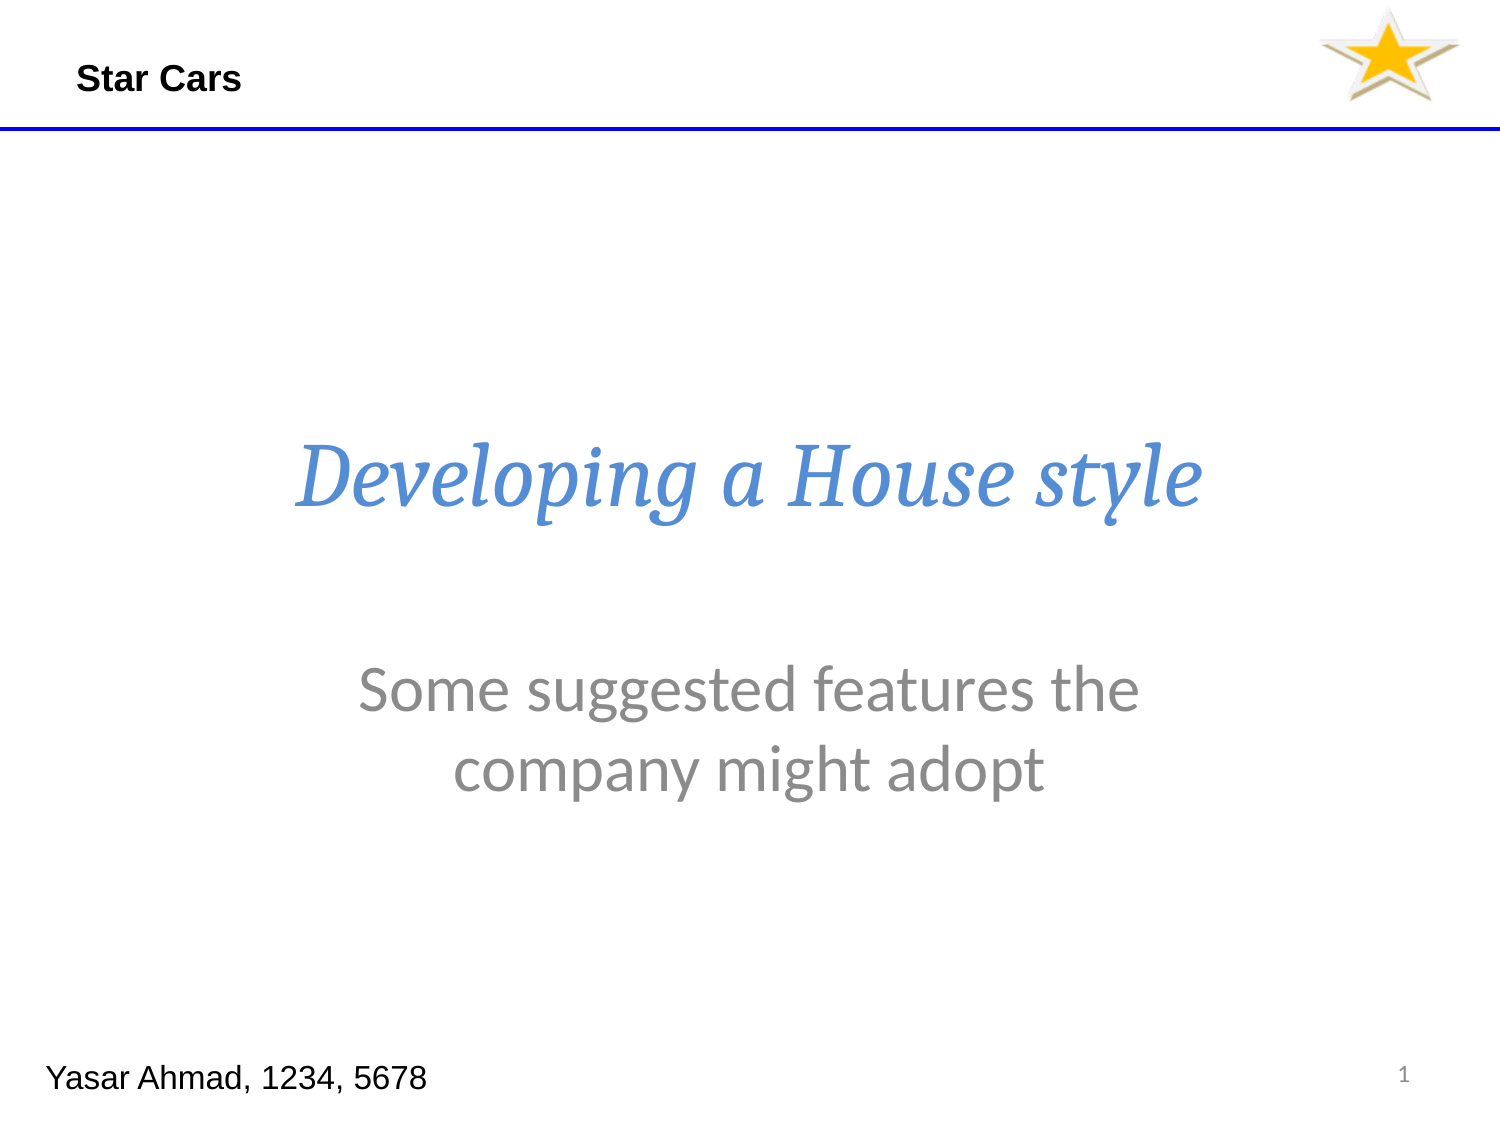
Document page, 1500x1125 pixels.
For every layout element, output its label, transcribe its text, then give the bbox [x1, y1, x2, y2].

picture [1316, 4, 1466, 108]
slide_number 1 [1074, 1042, 1425, 1103]
title Developing a House style [112, 349, 1388, 591]
footer Yasar Ahmad, 1234, 5678 [30, 1046, 506, 1107]
subtitle Some suggested features the company might adopt [225, 637, 1275, 925]
